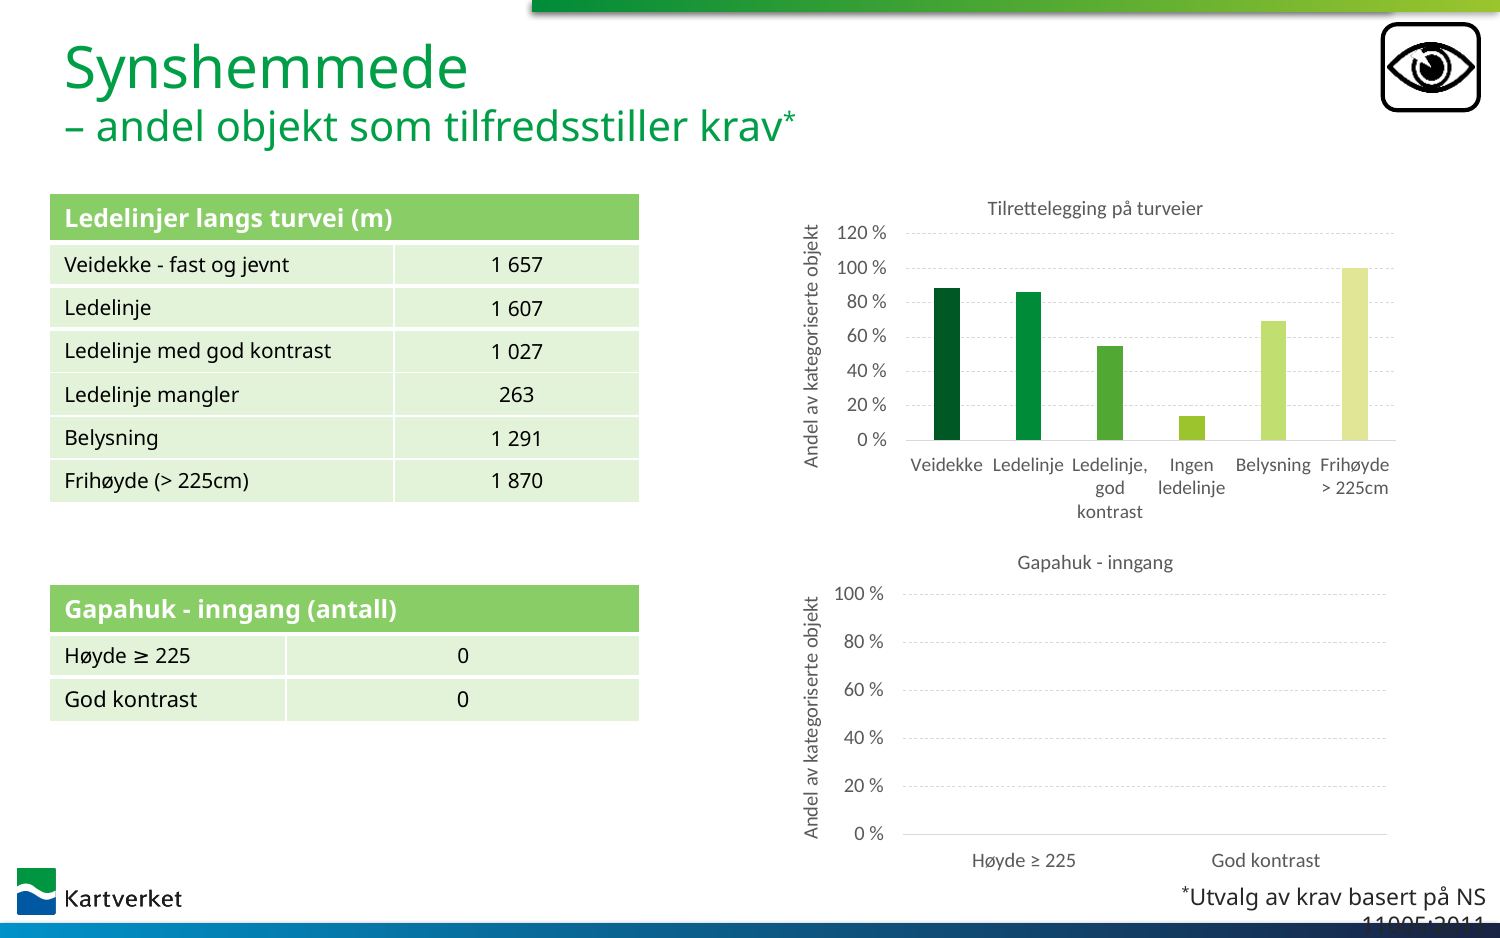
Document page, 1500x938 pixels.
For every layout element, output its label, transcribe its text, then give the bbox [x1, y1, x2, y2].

table_cell 1 607 [395, 288, 639, 327]
table_cell Ledelinje [50, 288, 393, 327]
table_header Gapahuk - inngang (antall) [50, 585, 639, 632]
table_header Ledelinjer langs turvei (m) [50, 194, 639, 240]
table_cell Veidekke - fast og jevnt [50, 245, 393, 284]
table_cell Belysning [50, 417, 393, 458]
table_cell 1 870 [395, 460, 639, 502]
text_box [1382, 24, 1480, 111]
table_cell 1 291 [395, 417, 639, 458]
picture [791, 541, 1400, 880]
table_cell God kontrast [50, 679, 285, 721]
picture [791, 187, 1400, 526]
table_cell 0 [287, 679, 639, 721]
table_cell 263 [395, 373, 639, 415]
table_cell Høyde ≥ 225 [50, 636, 285, 675]
table_cell 0 [287, 636, 639, 675]
text_box *Utvalg av krav basert på NS 11005:2011 [1068, 873, 1500, 938]
table_cell 1 657 [395, 245, 639, 284]
table_cell Ledelinje med god kontrast [50, 331, 393, 372]
table_cell 1 027 [395, 331, 639, 372]
table_cell Frihøyde (> 225cm) [50, 460, 393, 502]
text_box Synshemmede – andel objekt som tilfredsstiller krav* [49, 24, 1431, 158]
table_cell Ledelinje mangler [50, 373, 393, 415]
